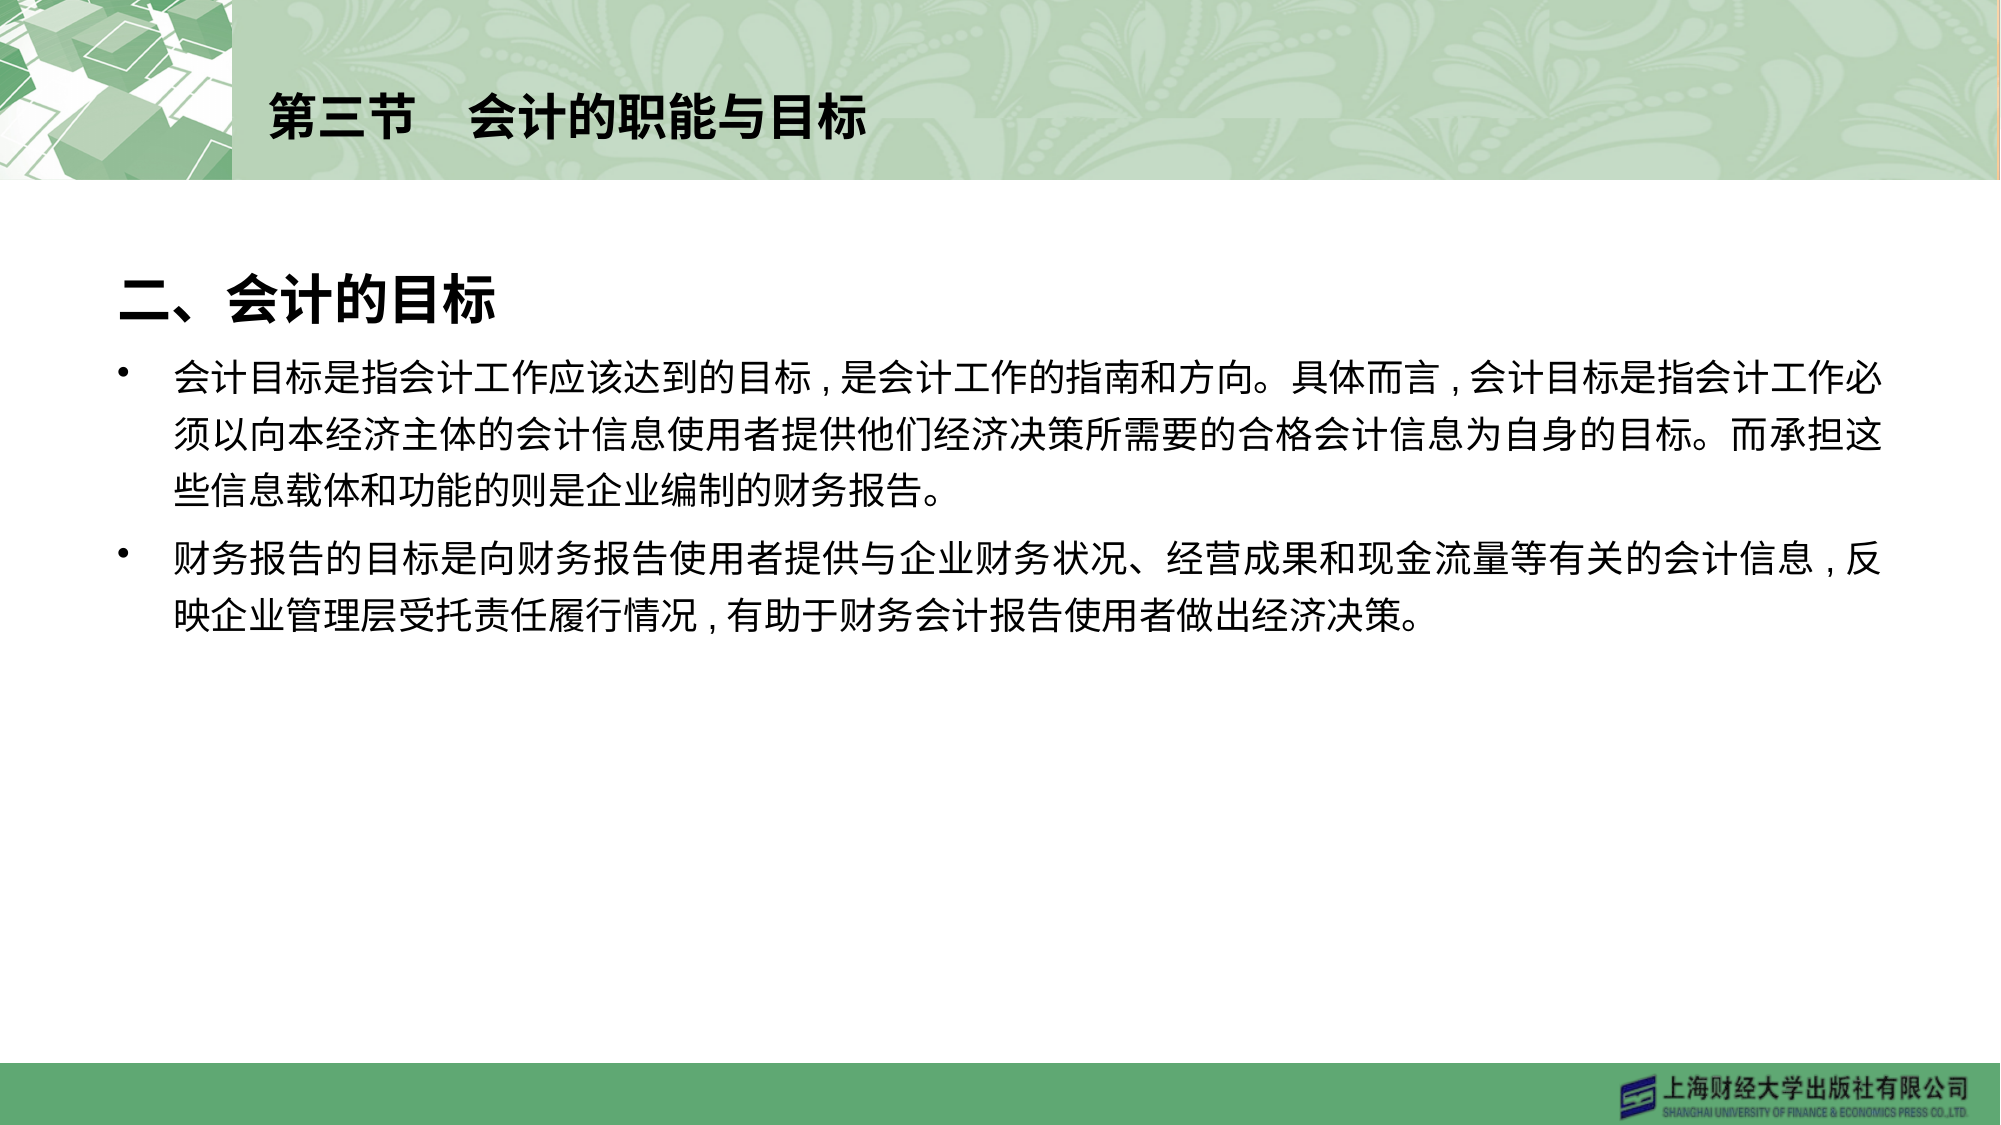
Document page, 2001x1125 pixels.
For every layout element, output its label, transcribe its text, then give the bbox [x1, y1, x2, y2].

list 二、会计的目标 会计目标是指会计工作应该达到的目标,是会计工作的指南和方向。具体而言,会计目标是指会计工作必须以向本经济主体的会计信息使用者提供他们经济决策所需要的合格会计信息为自身的目标。而承担这些信息载体和功能的则是企业编制的财务报告。 财务报告的目标是向财务报告使用者提供与企业财务状况、经营成果和现金流量等有关的会计信息,反映企业管理层受托责任履行情况,有助于财务会计报告使用者做出经济决策。 [102, 241, 1898, 1065]
title 第三节 会计的职能与目标 [252, 64, 1609, 168]
picture [0, 0, 2001, 1125]
